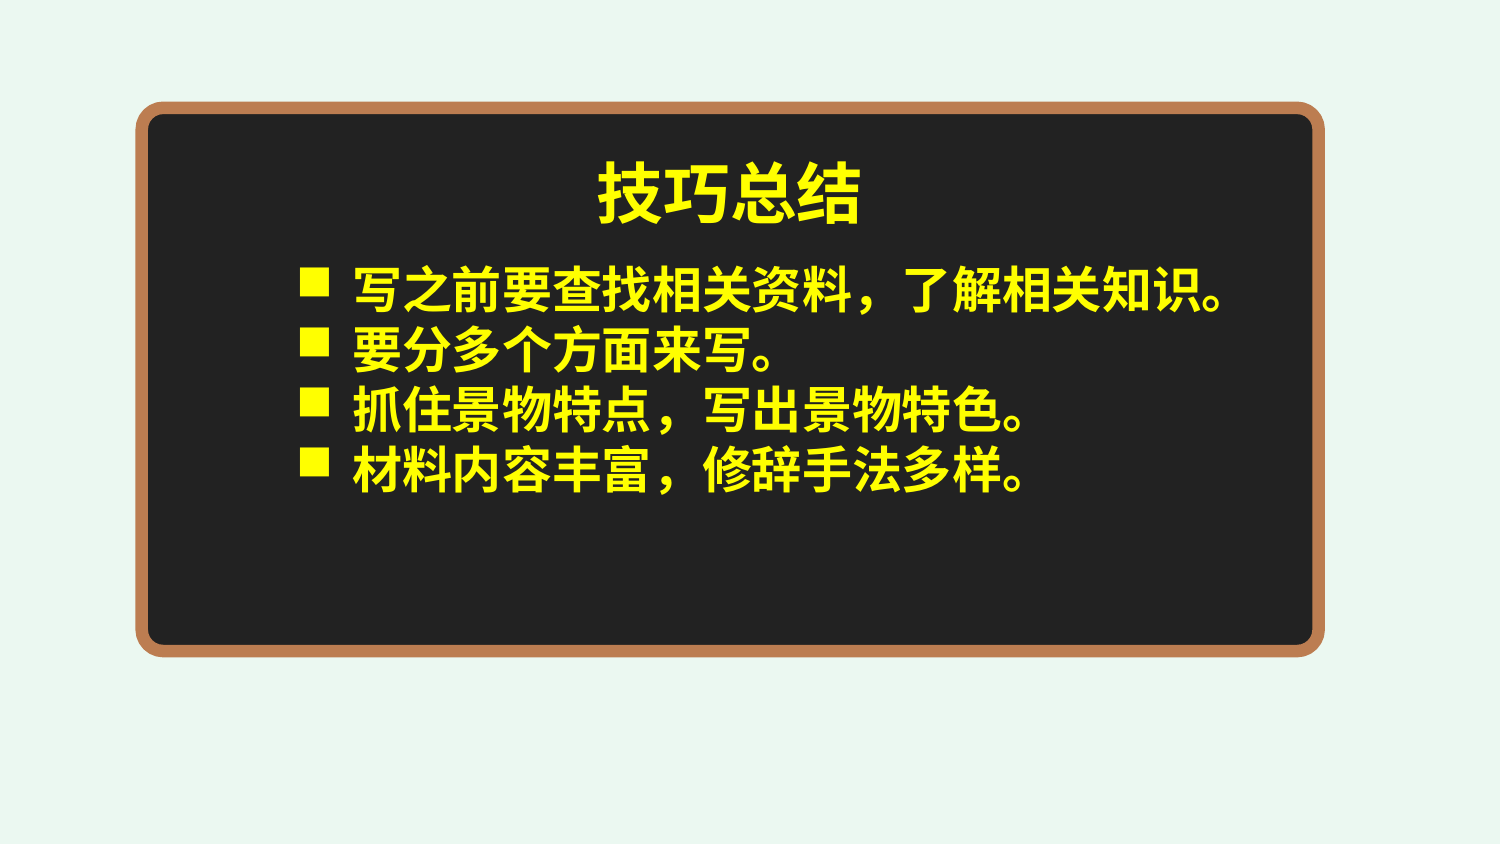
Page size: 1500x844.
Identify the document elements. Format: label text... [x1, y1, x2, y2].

text_box 技巧总结 [377, 144, 1083, 240]
text_box [139, 105, 1321, 654]
text_box 写之前要查找相关资料，了解相关知识。 要分多个方面来写。 抓住景物特点，写出景物特色。 材料内容丰富，修辞手法多样。 [281, 250, 1248, 506]
